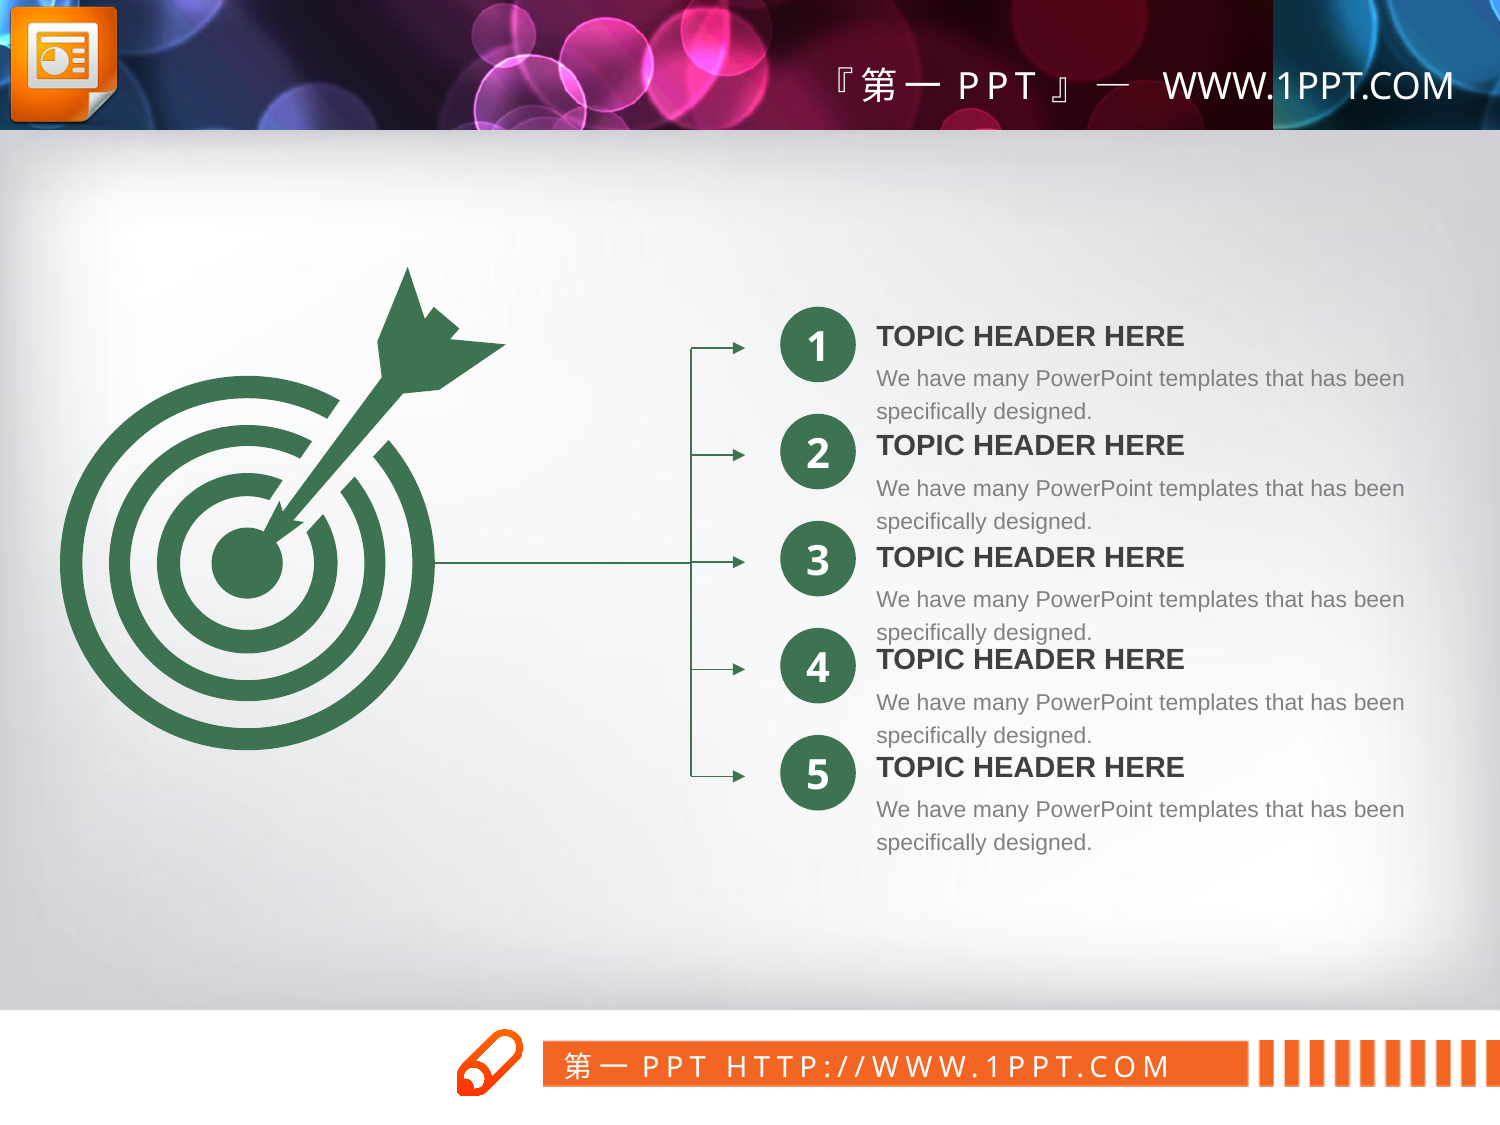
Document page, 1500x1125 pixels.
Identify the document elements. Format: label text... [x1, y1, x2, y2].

text_box TOPIC HEADER HERE We have many PowerPoint templates that has been specifically designed. [876, 419, 1447, 531]
text_box TOPIC HEADER HERE We have many PowerPoint templates that has been specifically designed. [876, 740, 1447, 856]
text_box 1 [778, 304, 858, 385]
text_box 3 [778, 518, 858, 599]
text_box [109, 425, 386, 702]
text_box 5 [778, 732, 858, 813]
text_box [247, 266, 507, 564]
text_box [156, 473, 338, 654]
text_box TOPIC HEADER HERE We have many PowerPoint templates that has been specifically designed. [876, 309, 1447, 419]
text_box [60, 375, 435, 751]
picture [0, 0, 1500, 1012]
text_box TOPIC HEADER HERE We have many PowerPoint templates that has been specifically designed. [876, 633, 1447, 740]
text_box 2 [778, 411, 858, 492]
text_box 4 [778, 625, 858, 706]
text_box [211, 527, 282, 599]
picture [543, 1040, 1500, 1087]
text_box TOPIC HEADER HERE We have many PowerPoint templates that has been specifically designed. [876, 531, 1447, 633]
